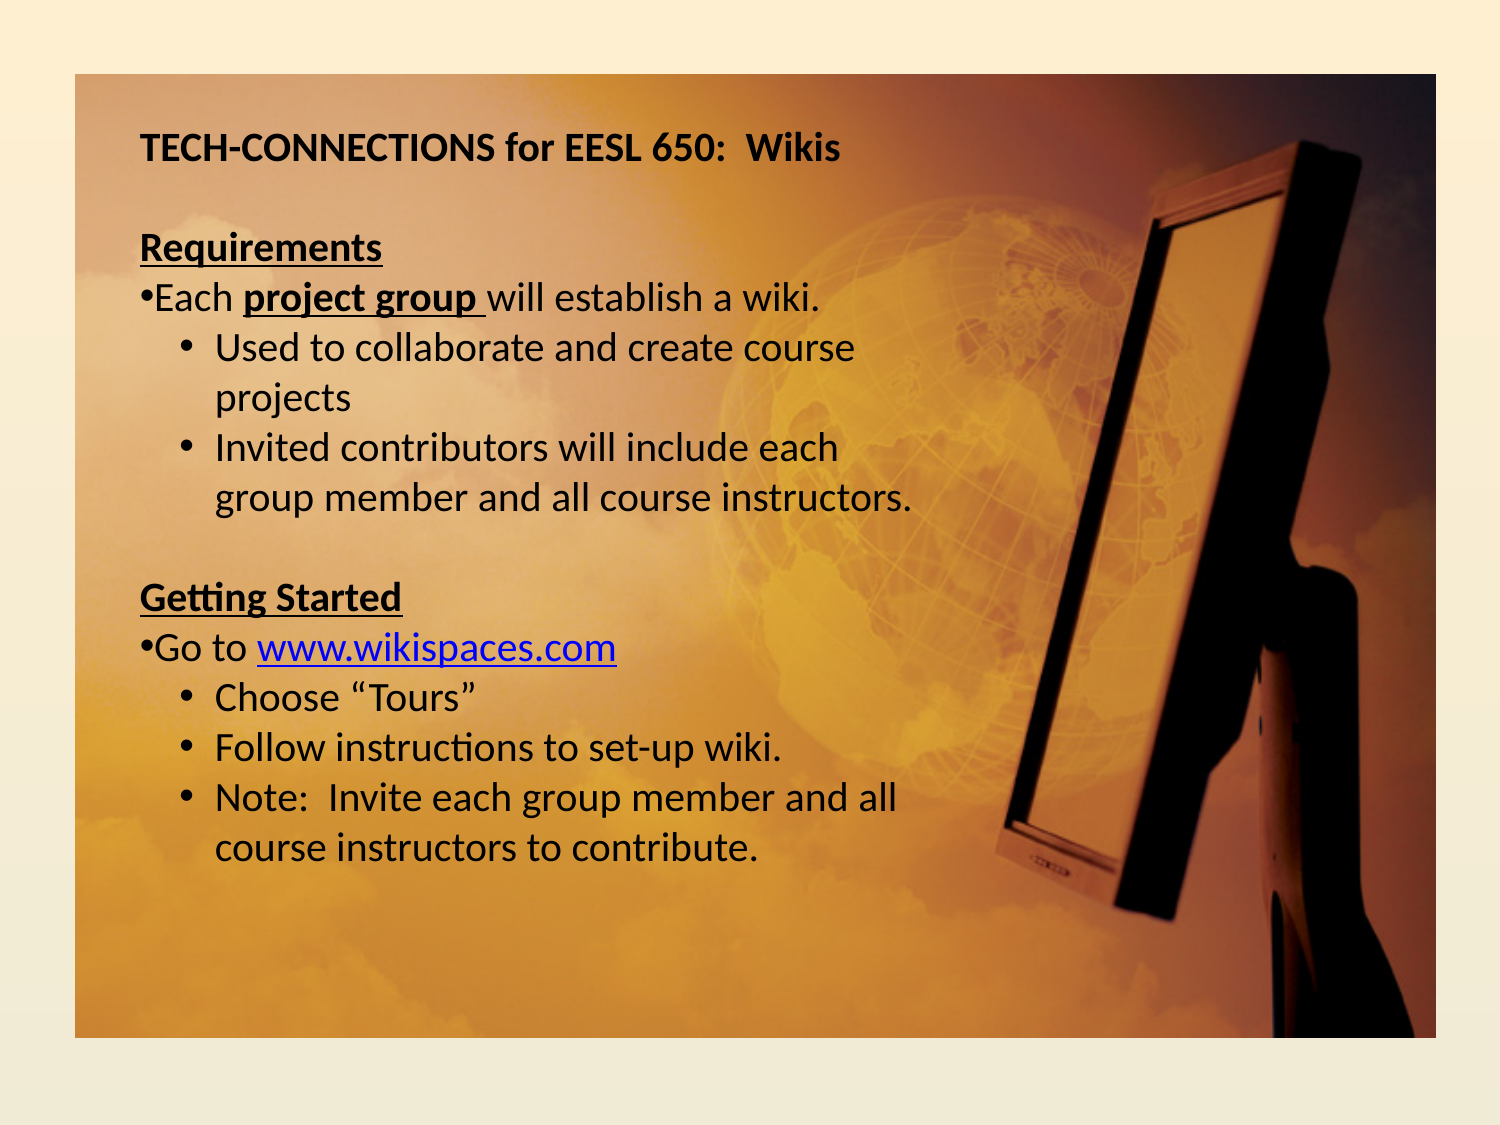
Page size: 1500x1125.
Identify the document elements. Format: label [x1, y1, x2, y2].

list [74, 74, 1437, 1038]
